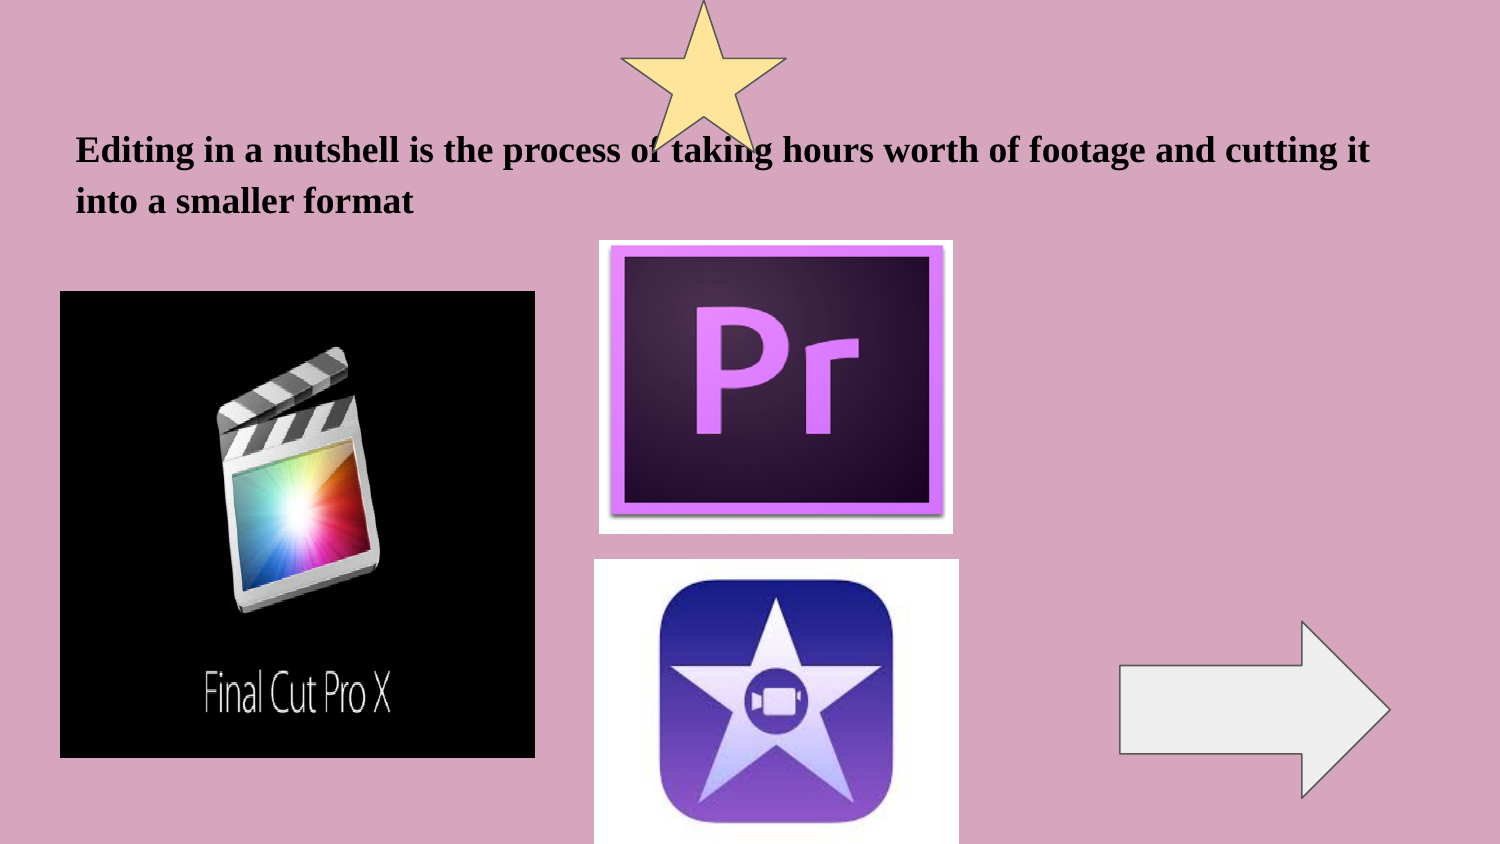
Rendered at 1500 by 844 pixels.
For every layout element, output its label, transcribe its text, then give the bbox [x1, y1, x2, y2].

text_box [1119, 621, 1391, 799]
text_box [621, 0, 787, 153]
picture [599, 240, 954, 535]
title Editing in a nutshell is the process of taking hours worth of footage and cutting it into a smaller format [60, 103, 1440, 197]
picture [594, 559, 959, 844]
picture [60, 290, 536, 759]
